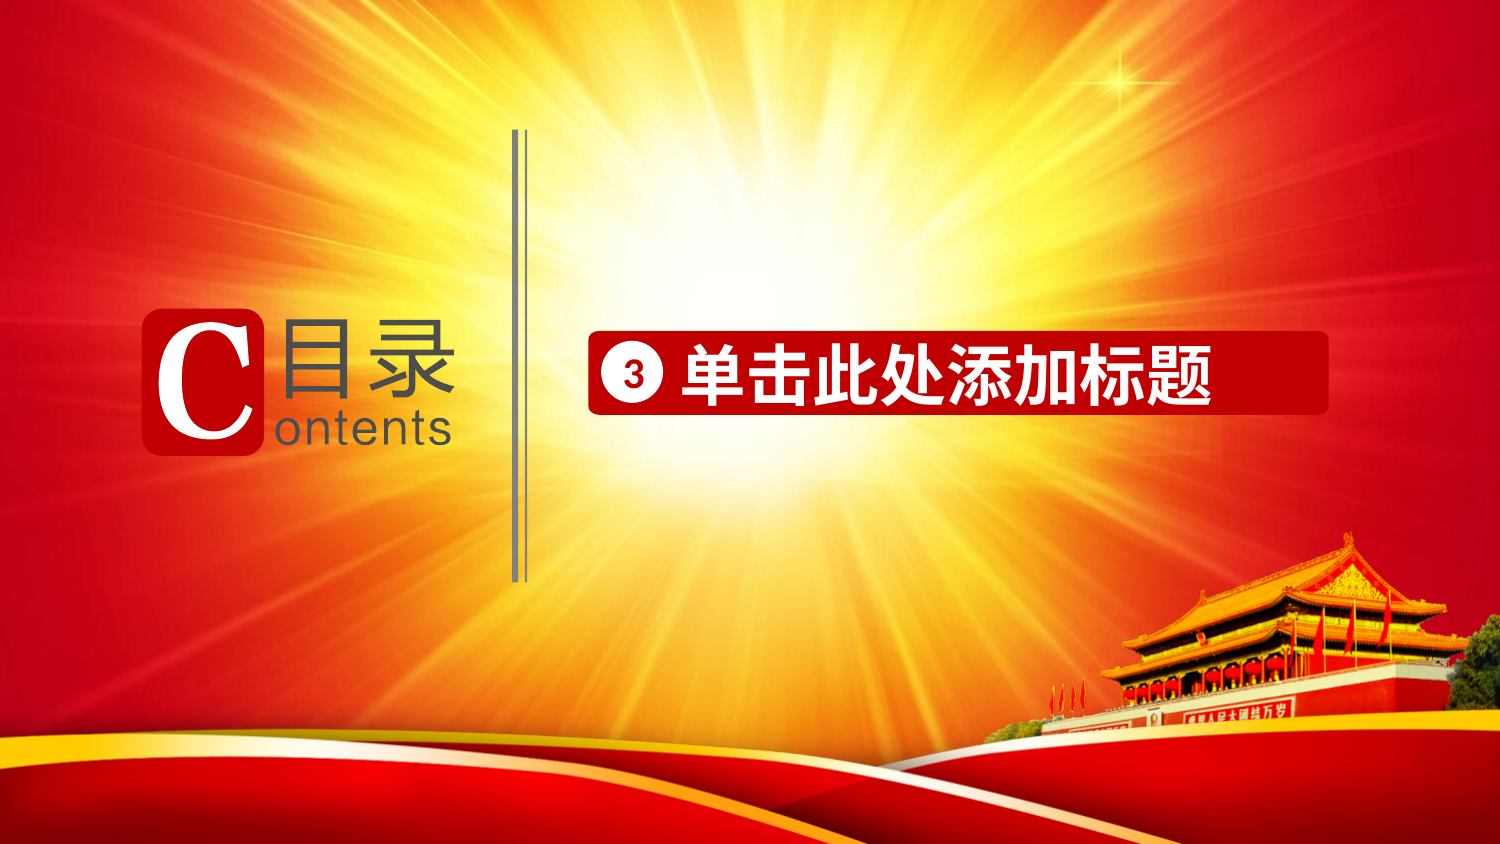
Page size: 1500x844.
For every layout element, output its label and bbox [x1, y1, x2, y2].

text_box [601, 337, 664, 406]
text_box [0, 0, 1500, 844]
